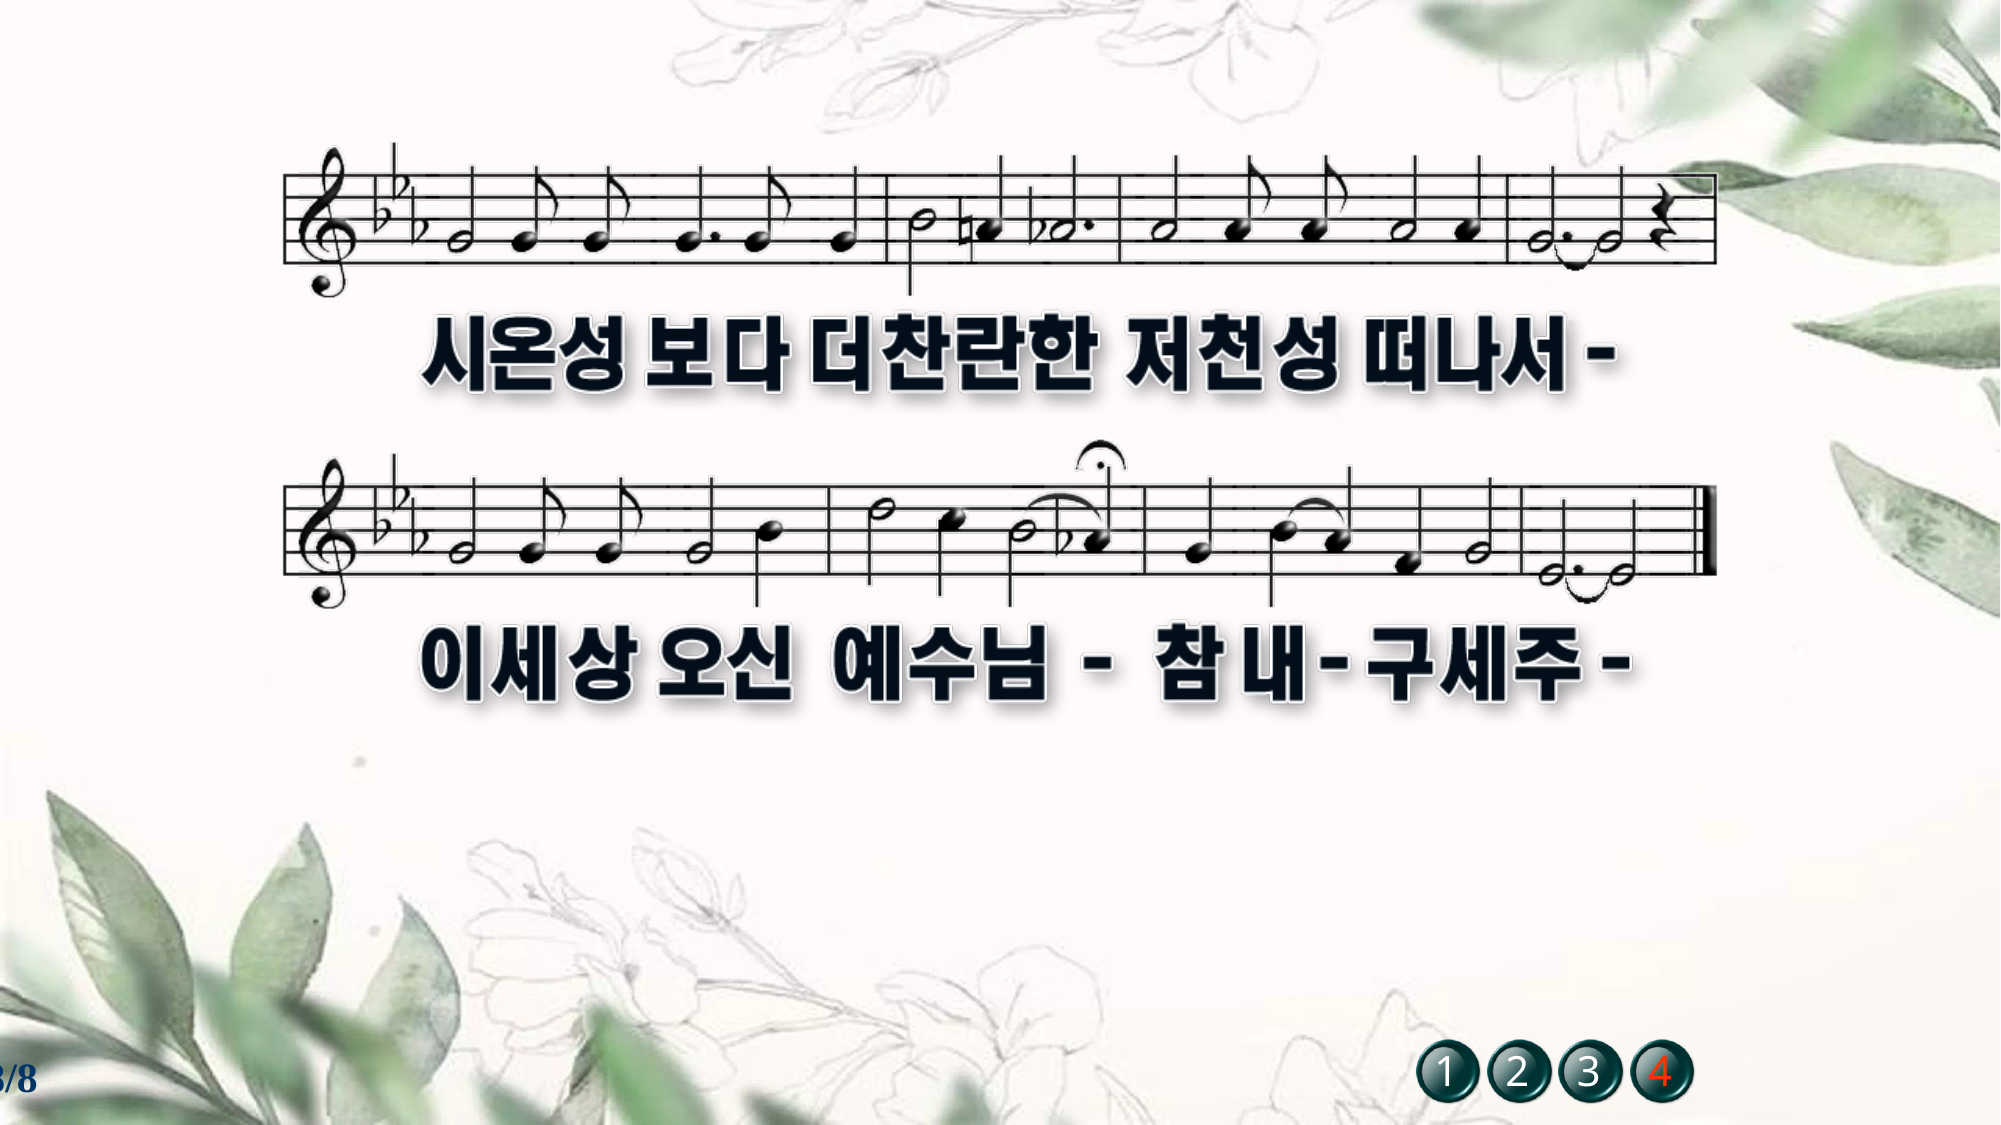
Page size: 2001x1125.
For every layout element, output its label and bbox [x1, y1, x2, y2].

text_box [1627, 1035, 1697, 1106]
picture [0, 0, 2001, 1125]
text_box [1413, 1035, 1484, 1106]
text_box [1484, 1035, 1555, 1106]
text_box [1555, 1035, 1626, 1106]
